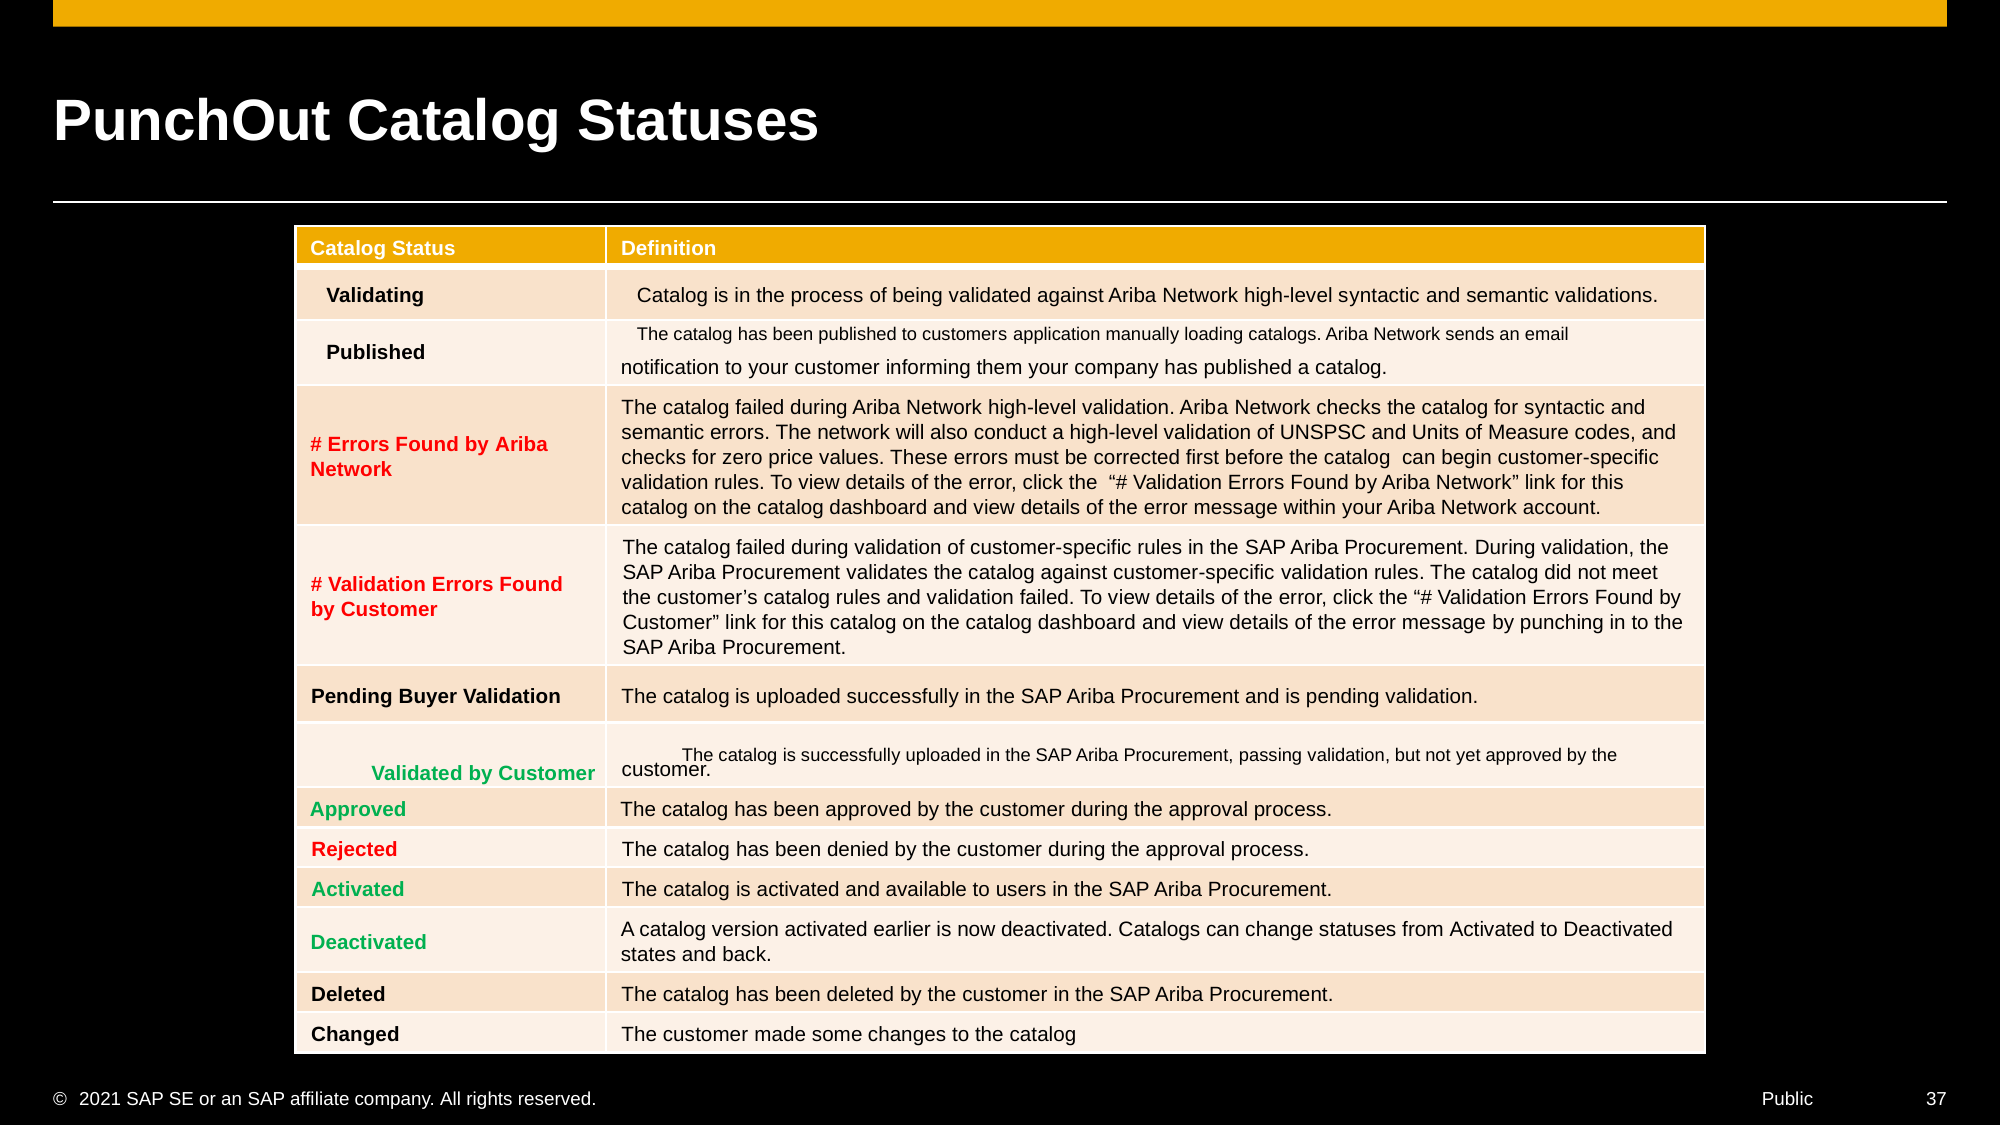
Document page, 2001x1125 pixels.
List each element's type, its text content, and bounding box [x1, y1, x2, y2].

text_box [296, 1013, 605, 1052]
text_box [296, 788, 605, 827]
text_box [296, 828, 605, 867]
text_box Rejected The catalog has been denied by the customer during the approval process. Activated The catalog is activated andavailable to users in the SAP Ariba Procurement. [311, 835, 1333, 901]
text_box Pending Buyer Validation The catalogis uploaded successfully in the SAP Ariba Procurement and is pending validation. [311, 682, 1479, 708]
text_box A catalog version activated earlier is now deactivated. Catalogs can change statuses from Activated to Deactivated states and back. [620, 915, 1674, 966]
text_box [607, 267, 1704, 319]
text_box [296, 908, 605, 972]
text_box [607, 666, 1704, 722]
text_box PunchOut Catalog Statuses [53, 82, 822, 153]
text_box [0, 0, 2000, 1125]
text_box [296, 526, 605, 664]
text_box [296, 973, 605, 1012]
text_box [607, 227, 1704, 266]
text_box © 2021 SAP SE or an SAP affiliate company. All rights reserved. Public 37 [53, 1087, 1947, 1110]
text_box Approved The catalog has been approved by the customer during the approval process. [309, 796, 1333, 821]
text_box Validatedby Customer The catalog is successfully uploaded in the SAP Ariba Procurement, passing validation, but not yet approved by the [371, 743, 1618, 787]
text_box # Errors Found by Ariba Network [310, 431, 548, 481]
text_box [296, 666, 605, 722]
text_box [607, 973, 1704, 1012]
text_box Deleted The catalog has been deleted by the customer in the SAP Ariba Procurement. Changed The customer made somechanges to the catalog [311, 980, 1334, 1046]
text_box [607, 788, 1704, 827]
text_box [296, 321, 605, 384]
text_box [607, 723, 1704, 787]
text_box [607, 386, 1704, 524]
text_box [296, 386, 605, 524]
text_box customer. [621, 756, 712, 781]
text_box The catalog failed during Ariba Network high-level validation. AribaNetwork checks the catalog for syntactic and semantic errors. The network will also conduct a high-level validation of UNSPSC and Units of Measure codes, and checks for zero price values. These errors must be corrected first before the catalog can begin customer-specific validation rules. To view details of the error, click the “# Validation Errors Found by Ariba Network” link for this catalog on the catalog dashboard and view details of the error message within your Ariba Network account. [621, 393, 1677, 519]
text_box [296, 723, 605, 787]
text_box [607, 321, 1704, 384]
text_box The catalogfailed during validation of customer-specific rules in the SAP Ariba Procurement. During validation, the SAP Ariba Procurement validates the catalog against customer-specific validation rules. The catalog did not meet the customer’s catalog rules and validation failed. To view details of the error, click the “# Validation Errors Found by Customer” link for this catalog on the catalog dashboard and view details of the error message by punching in to the SAP Ariba Procurement. [622, 533, 1684, 659]
text_box [296, 267, 605, 319]
text_box [607, 908, 1704, 972]
text_box [607, 1013, 1704, 1052]
text_box [52, 0, 1948, 27]
text_box notification to your customer informing them your company has published a catalog. [620, 353, 1388, 379]
text_box Deactivated [310, 928, 428, 954]
text_box [296, 868, 605, 907]
text_box [296, 227, 605, 266]
text_box [607, 526, 1704, 664]
text_box Catalog Status Definition [310, 234, 717, 260]
text_box Validating Catalog is in the process of being validated against Ariba Network high-level syntacticand semantic validations. Published The catalog has been published to customersapplication manually loading catalogs. Ariba Network sends an email [326, 281, 1659, 366]
text_box [607, 828, 1704, 867]
text_box # Validation Errors Found by Customer [310, 571, 564, 621]
text_box [607, 868, 1704, 907]
